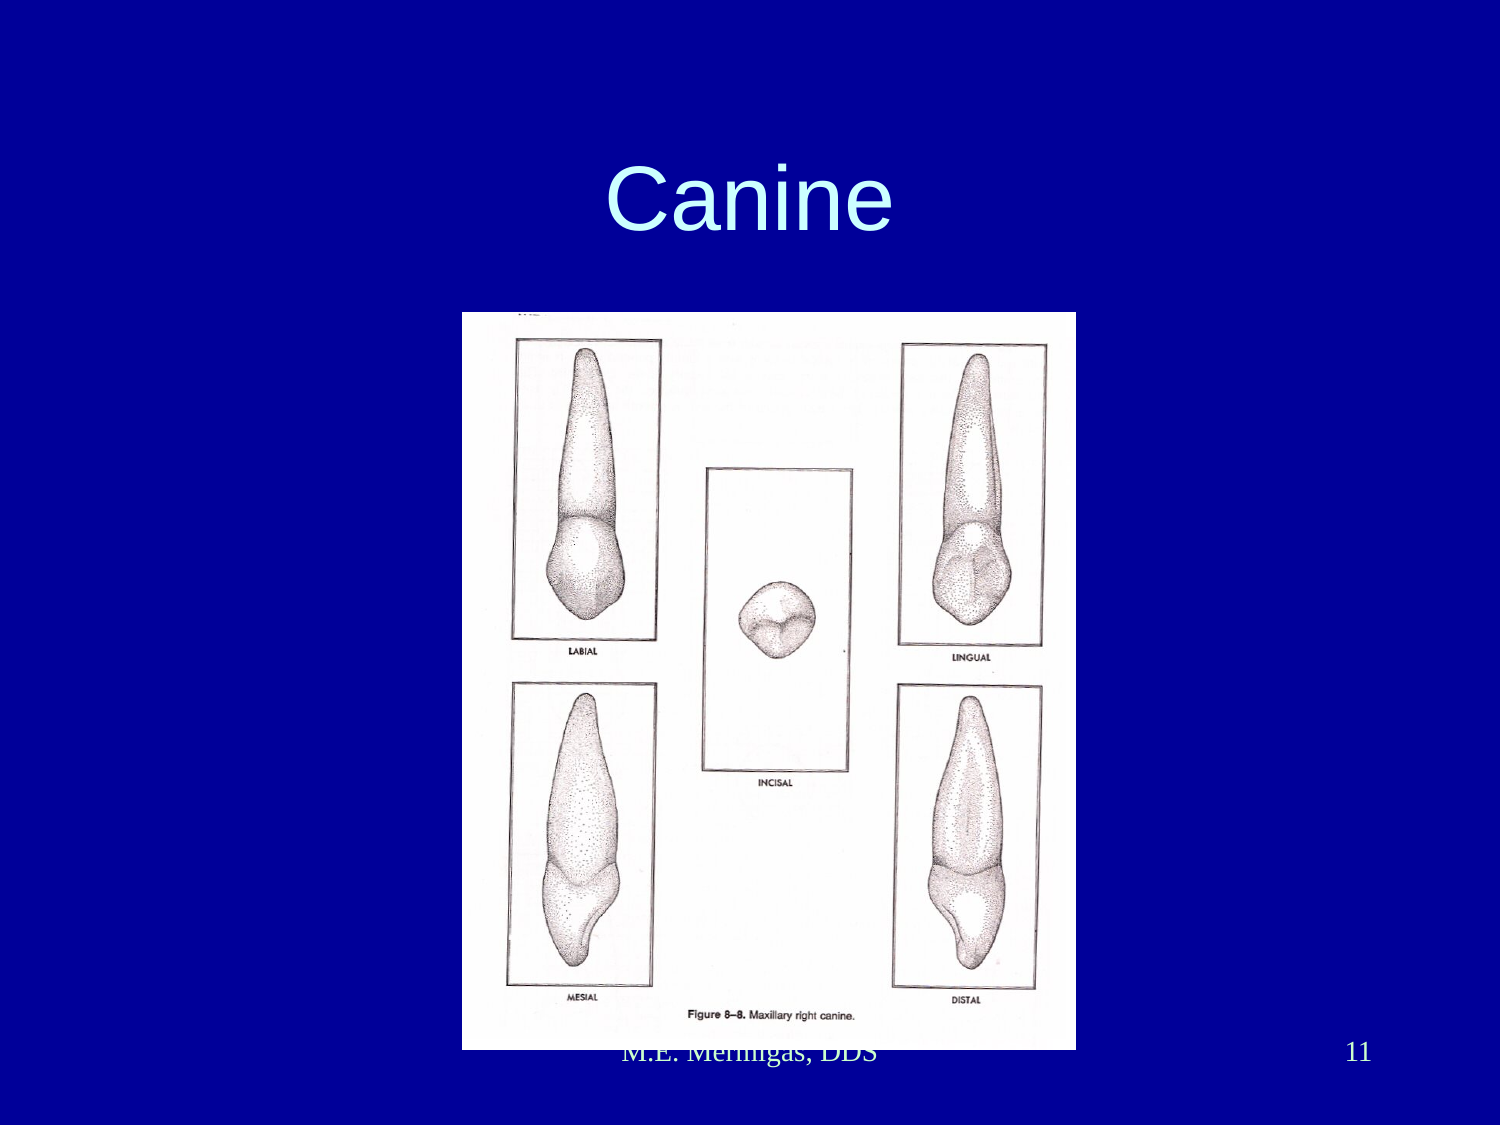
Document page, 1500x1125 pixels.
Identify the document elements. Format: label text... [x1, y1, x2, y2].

title Canine [112, 99, 1388, 288]
picture [462, 312, 1077, 1051]
slide_number 11 [1074, 1024, 1388, 1101]
footer M.E. Mermigas, DDS [512, 1058, 988, 1101]
